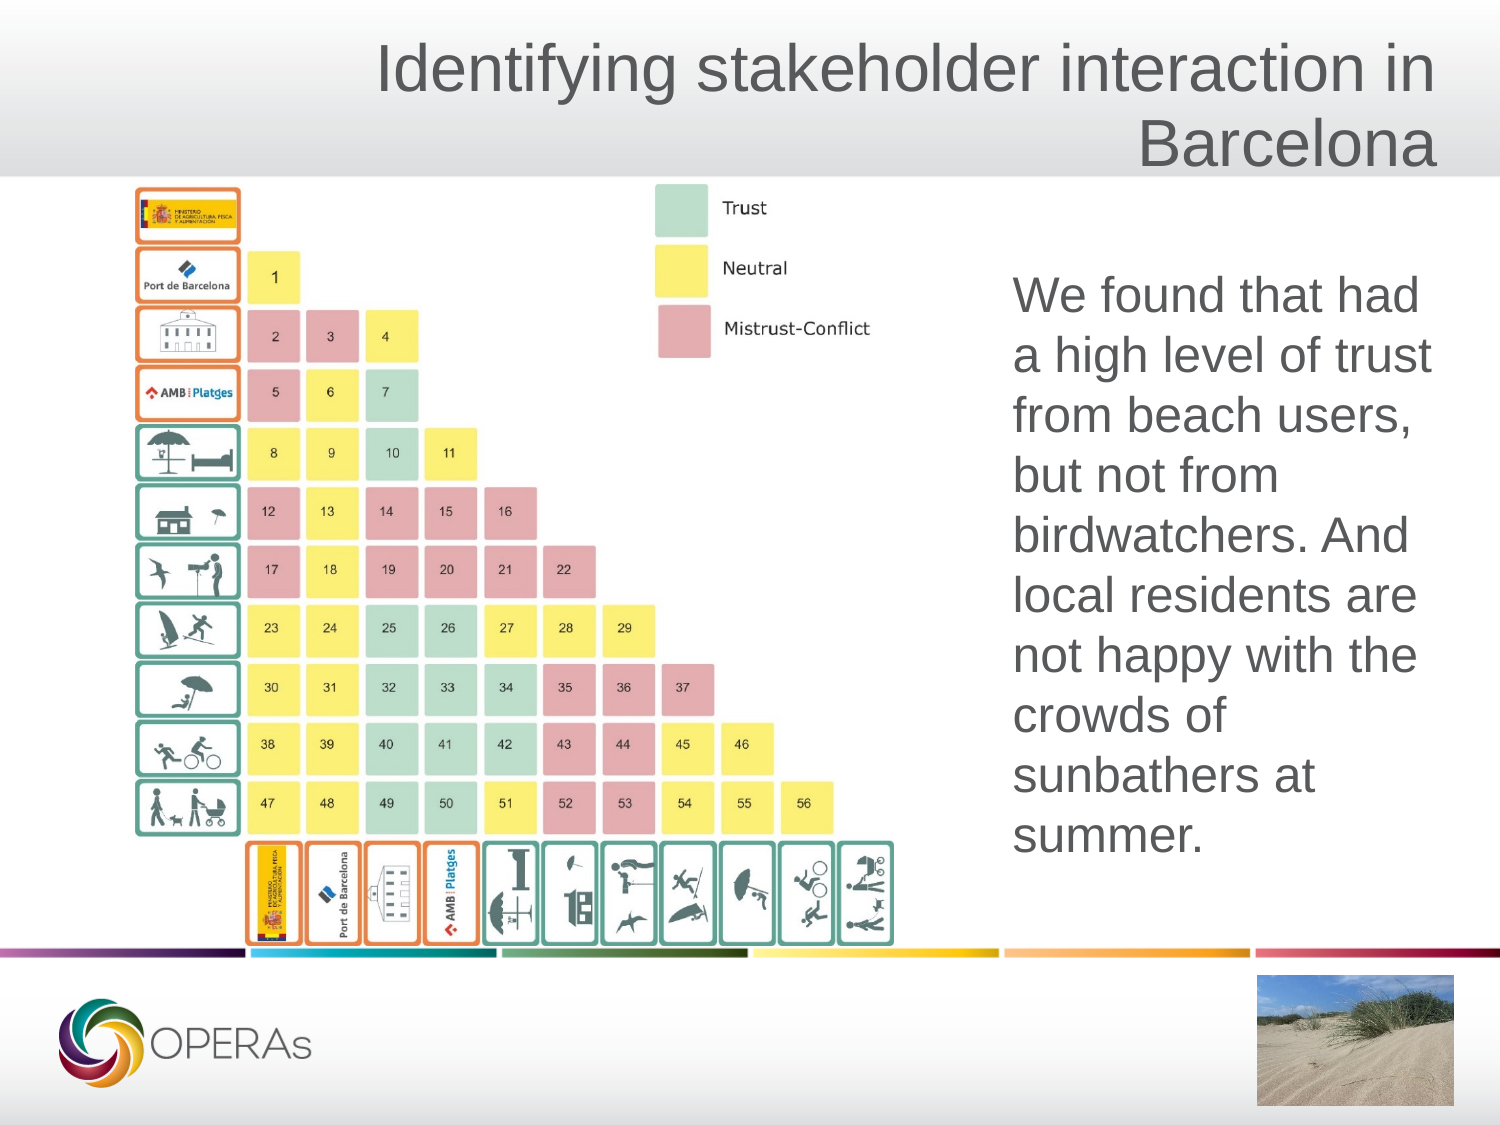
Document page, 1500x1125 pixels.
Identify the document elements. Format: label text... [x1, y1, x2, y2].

title Identifying stakeholder interaction in Barcelona [62, 29, 1438, 176]
text_box We found that had a high level of trust from beach users, but not from birdwatchers. And local residents are not happy with the crowds of sunbathers at summer. [998, 255, 1471, 871]
picture [0, 0, 1500, 1125]
